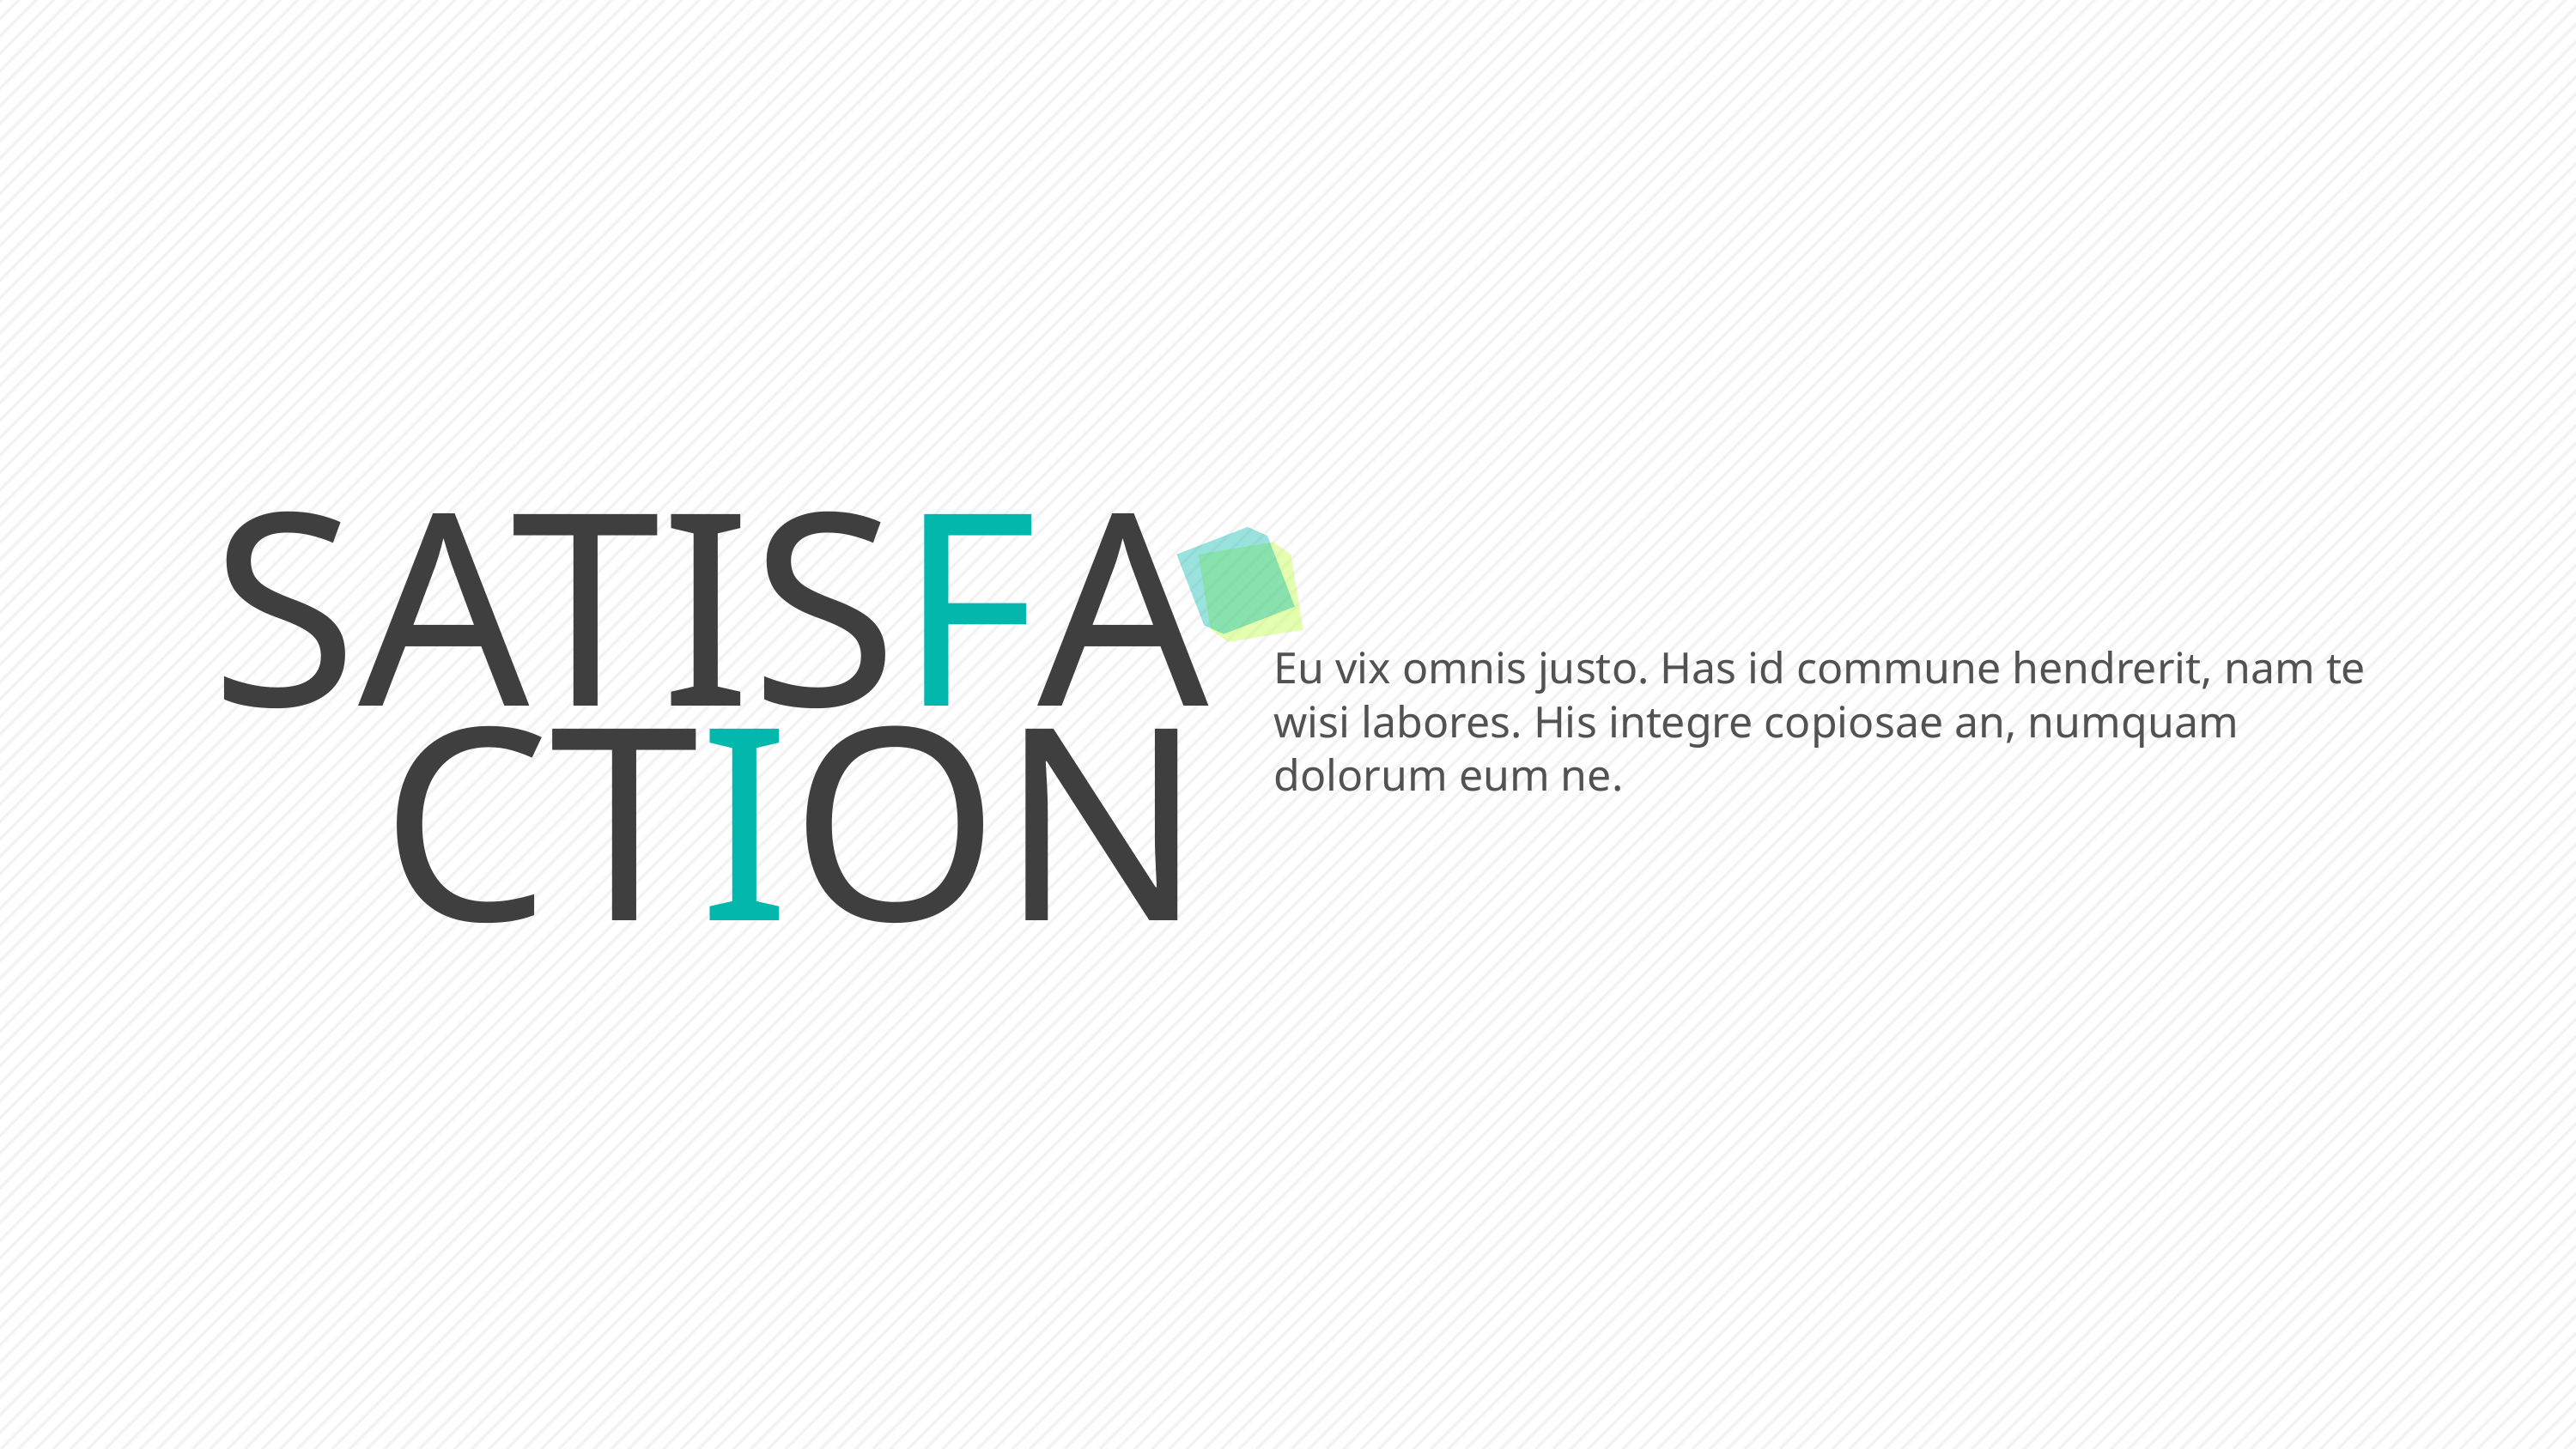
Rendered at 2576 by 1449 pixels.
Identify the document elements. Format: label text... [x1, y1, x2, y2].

title SATISFACTION [81, 602, 1227, 918]
subtitle Eu vix omnis justo. Has id commune hendrerit, nam te wisi labores. His integre copiosae an, numquam dolorum eum ne. [1250, 612, 2414, 826]
picture [0, 0, 2576, 1449]
